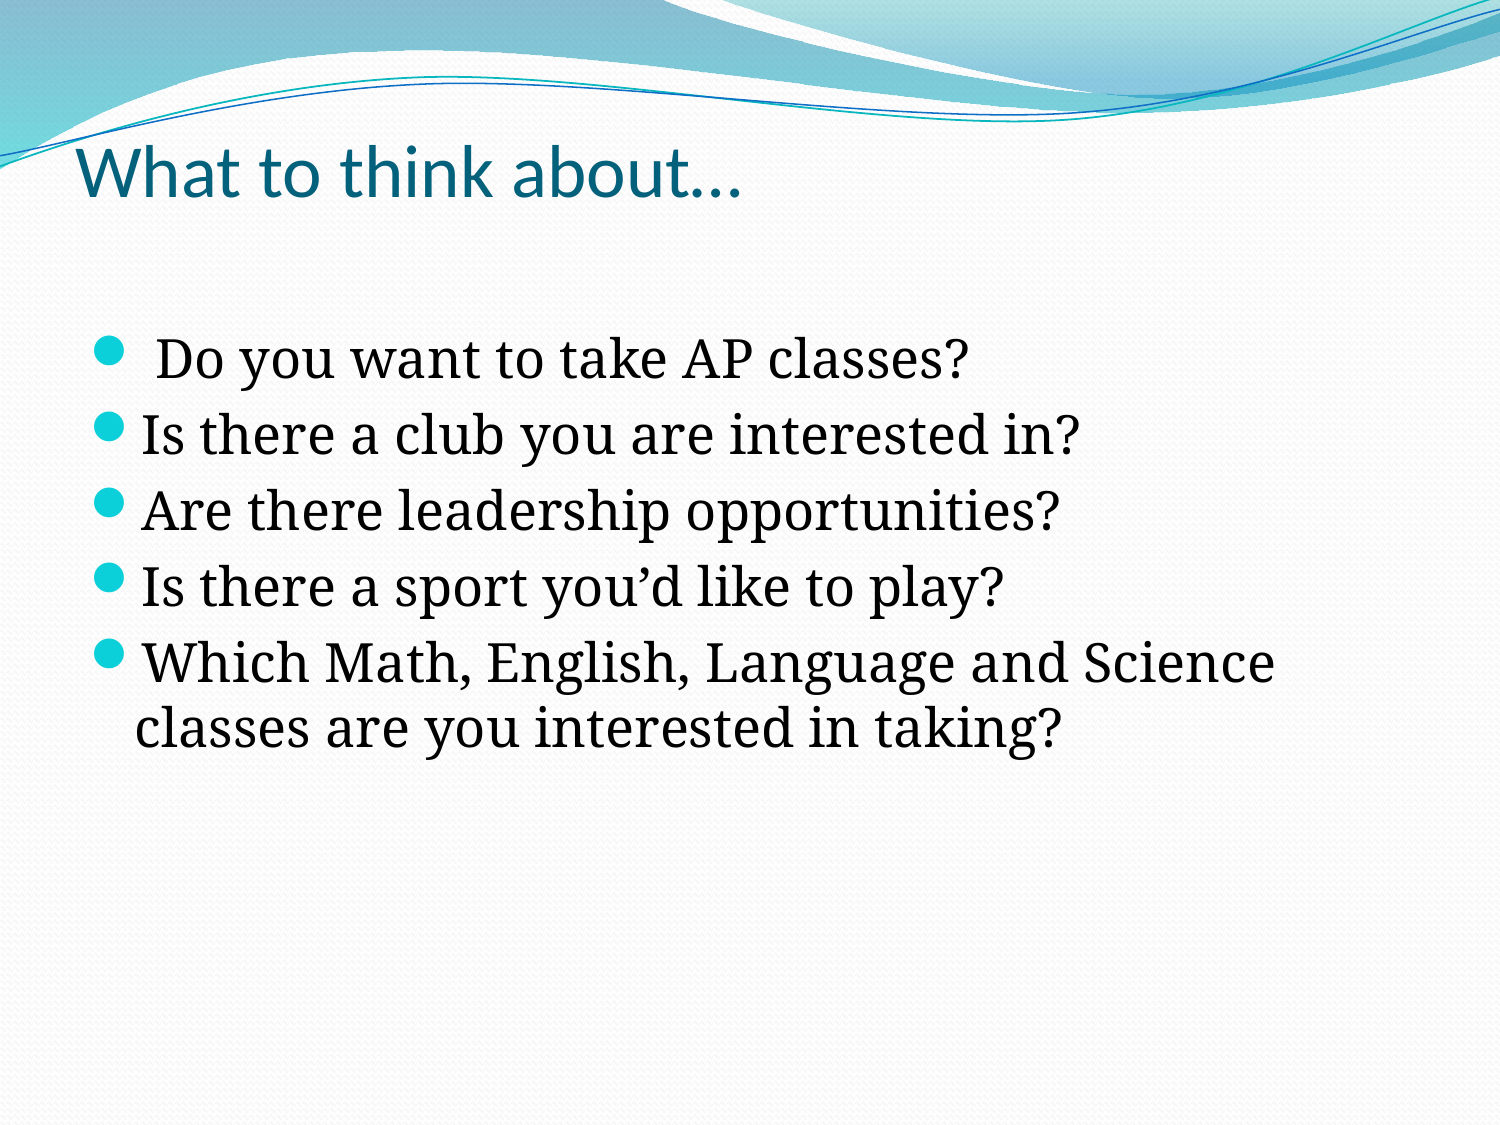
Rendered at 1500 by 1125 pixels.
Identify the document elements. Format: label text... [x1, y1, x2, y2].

list Do you want to take AP classes? Is there a club you are interested in? Are there leadership opportunities? Is there a sport you’d like to play? Which Math, English, Language and Science classes are you interested in taking? [75, 317, 1425, 1038]
title What to think about… [75, 115, 1425, 303]
